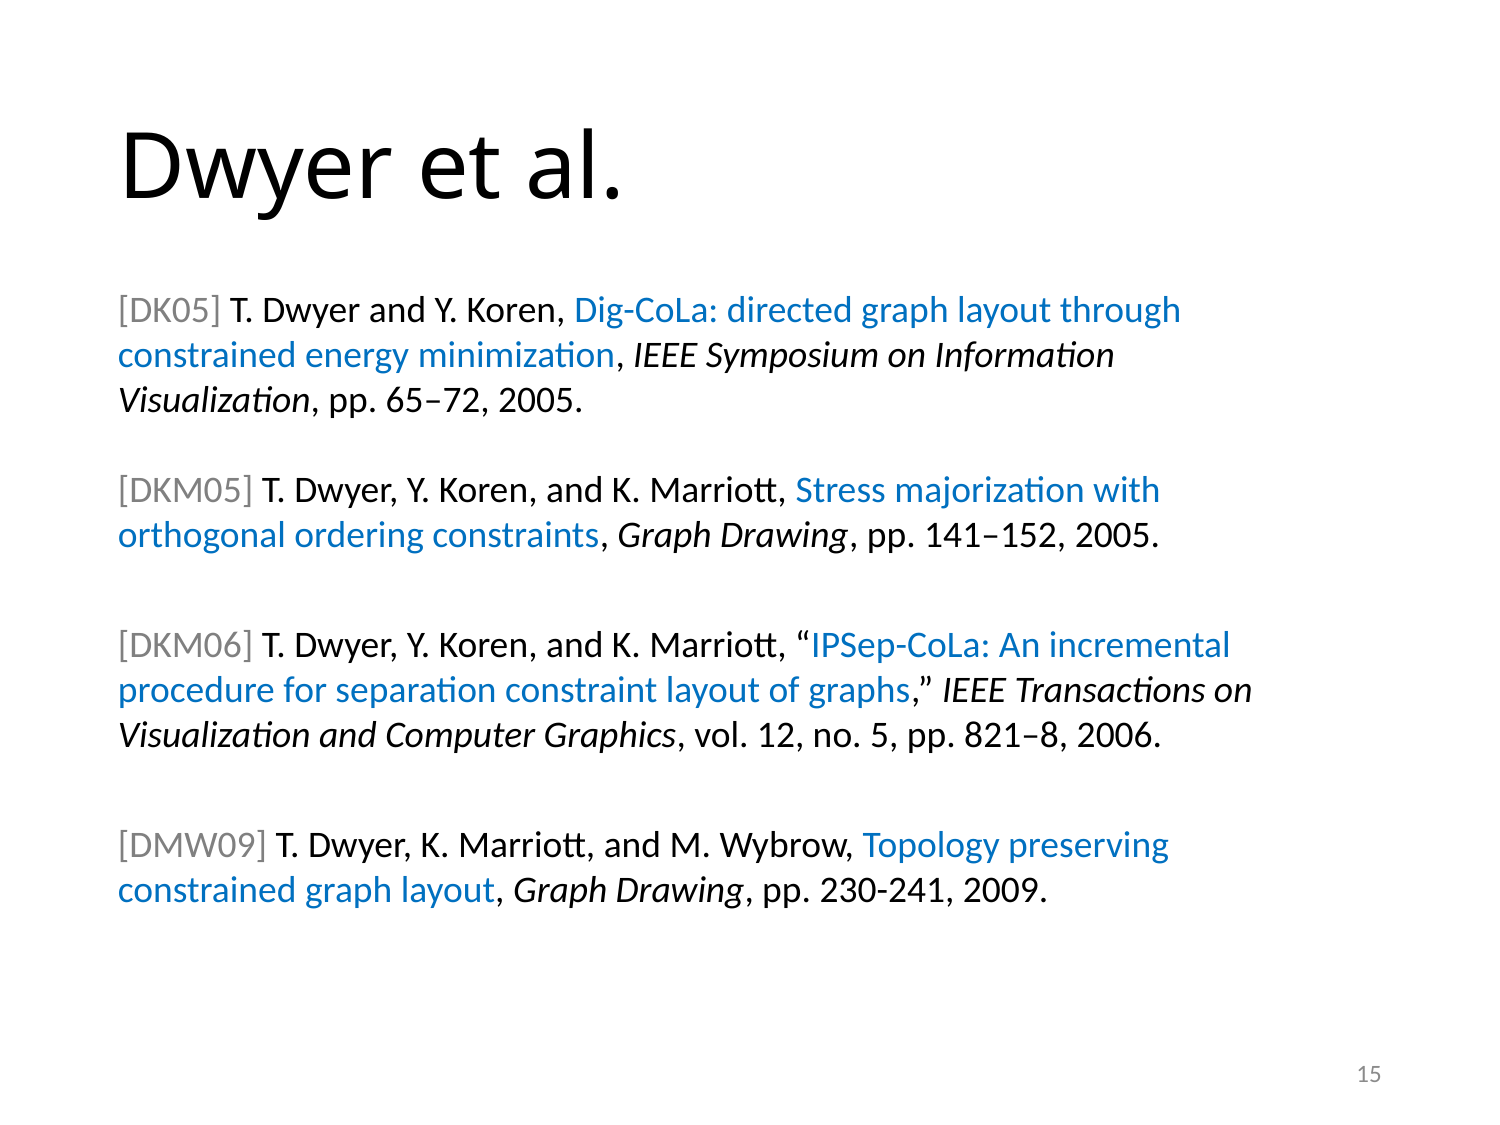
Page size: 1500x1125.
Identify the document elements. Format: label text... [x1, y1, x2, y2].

text_box [DK05] T. Dwyer and Y. Koren, Dig-CoLa: directed graph layout through constrained energy minimization, IEEE Symposium on Information Visualization, pp. 65–72, 2005. [DKM05] T. Dwyer, Y. Koren, and K. Marriott, Stress majorization with orthogonal ordering constraints, Graph Drawing, pp. 141–152, 2005. [DKM06] T. Dwyer, Y. Koren, and K. Marriott, “IPSep-CoLa: An incremental procedure for separation constraint layout of graphs,” IEEE Transactions on Visualization and Computer Graphics, vol. 12, no. 5, pp. 821–8, 2006. [DMW09] T. Dwyer, K. Marriott, and M. Wybrow, Topology preserving constrained graph layout, Graph Drawing, pp. 230-241, 2009. [103, 277, 1332, 917]
slide_number 15 [1059, 1042, 1397, 1103]
title Dwyer et al. [103, 59, 1397, 278]
